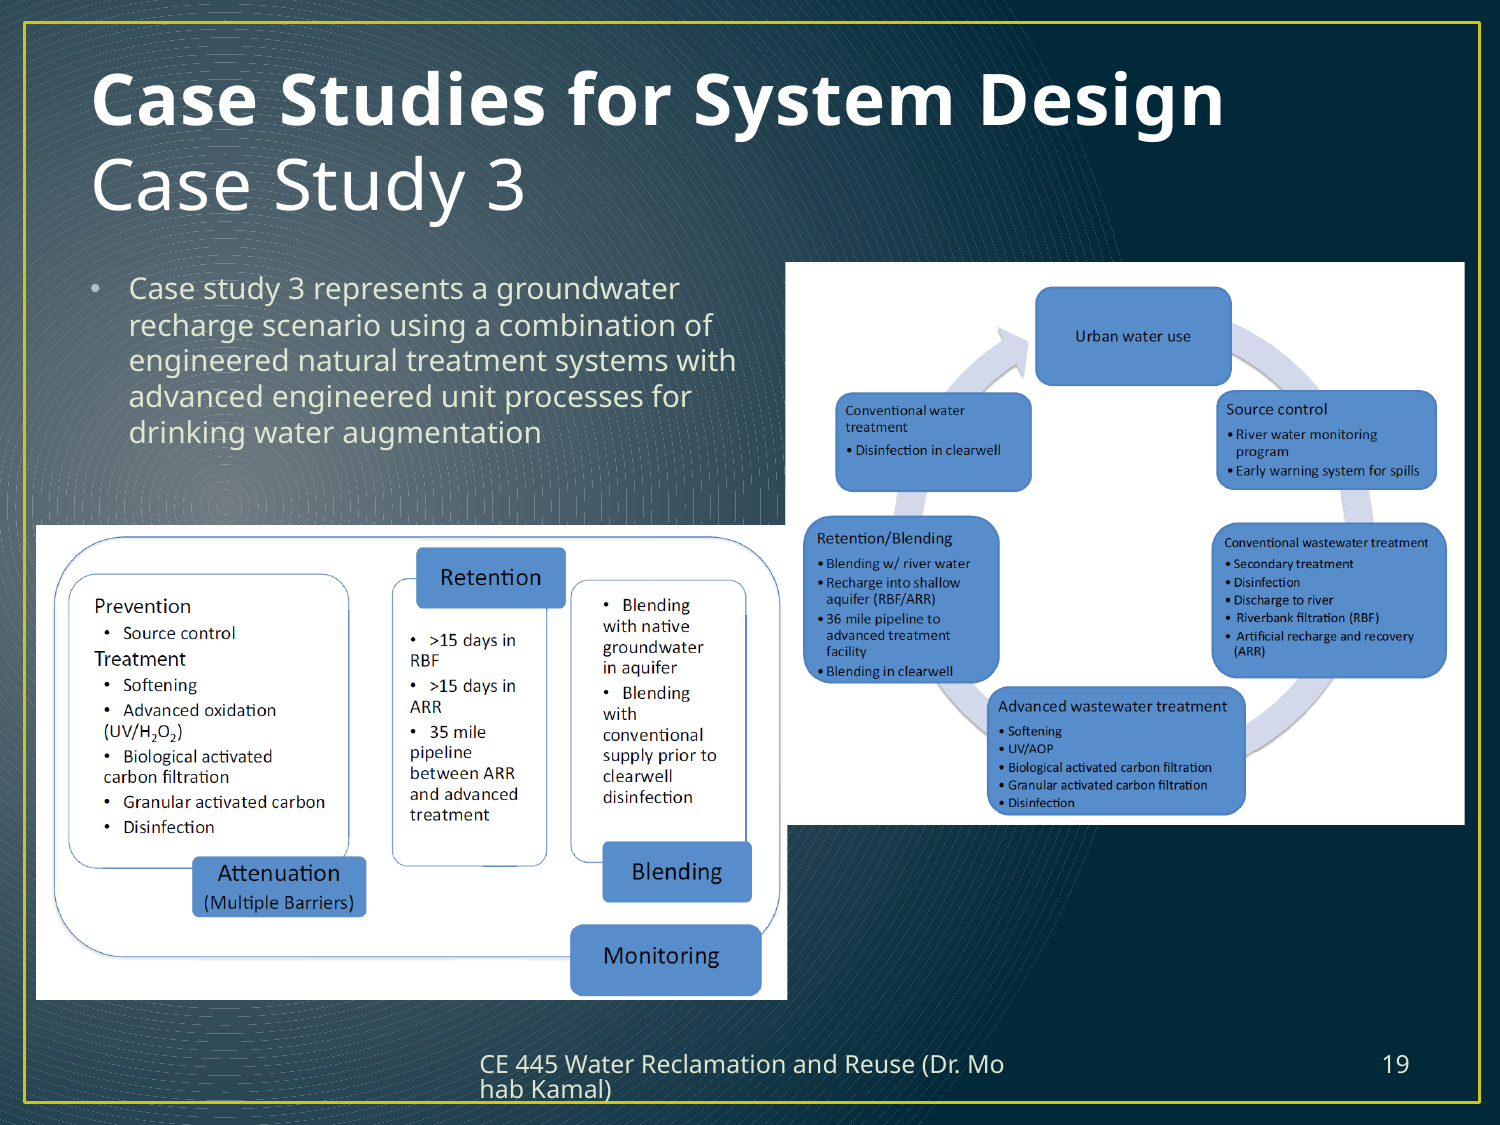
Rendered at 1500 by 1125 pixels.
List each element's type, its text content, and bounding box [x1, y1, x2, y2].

picture [35, 256, 1464, 1001]
list Case study 3 represents a groundwater recharge scenario using a combination of engineered natural treatment systems with advanced engineered unit processes for drinking water augmentation [75, 262, 781, 463]
title Case Studies for System Design Case Study 3 [75, 45, 1425, 233]
slide_number 19 [1074, 1035, 1425, 1096]
footer CE 445 Water Reclamation and Reuse (Dr. Mohab Kamal) [464, 1035, 1036, 1096]
picture [1057, 831, 1067, 839]
